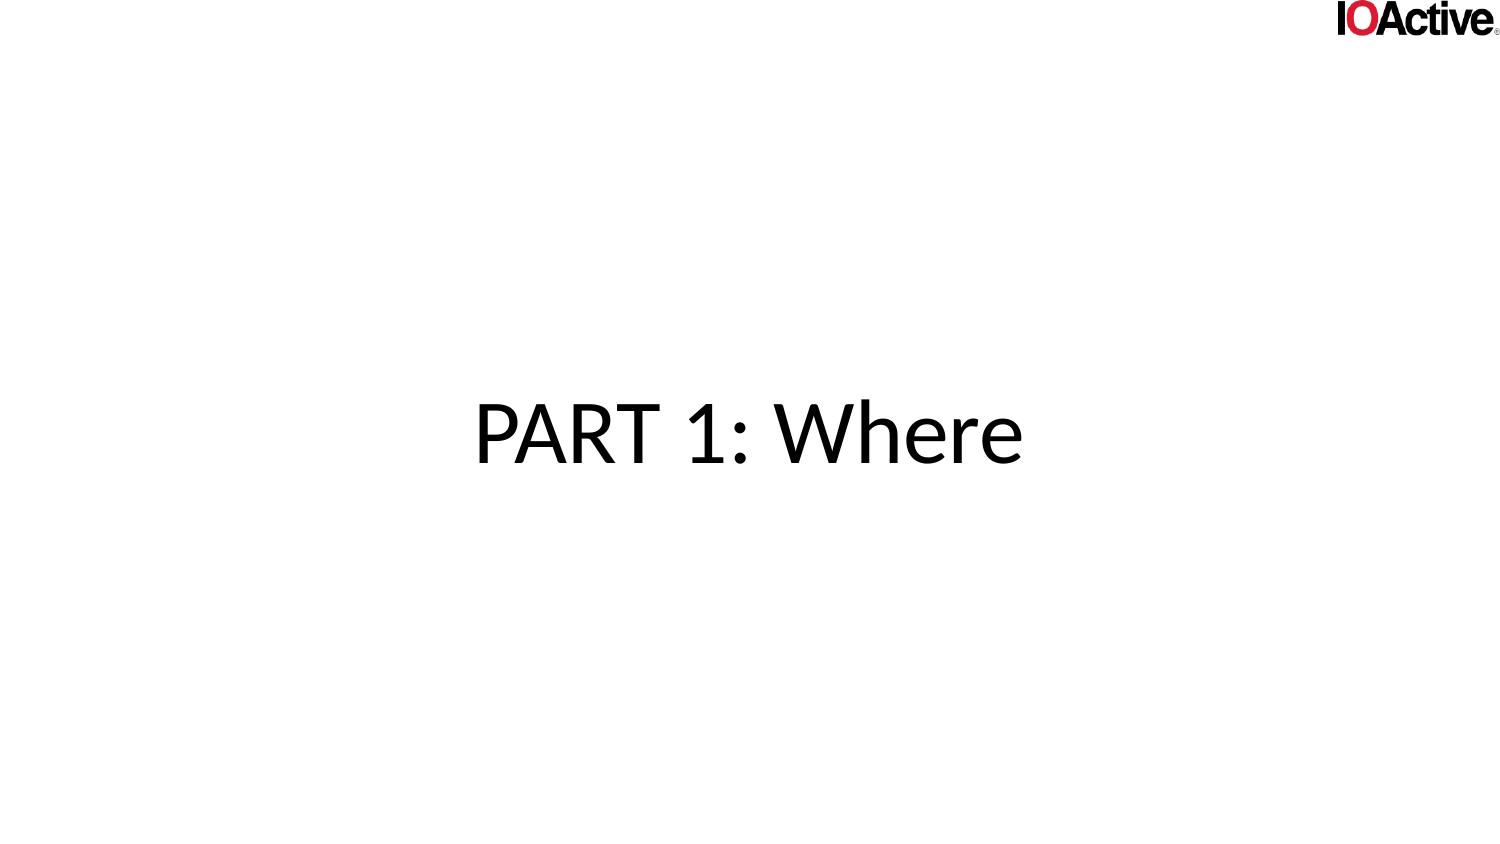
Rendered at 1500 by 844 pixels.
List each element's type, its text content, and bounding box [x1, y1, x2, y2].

title PART 1: Where [75, 356, 1425, 497]
picture [1337, 0, 1500, 36]
